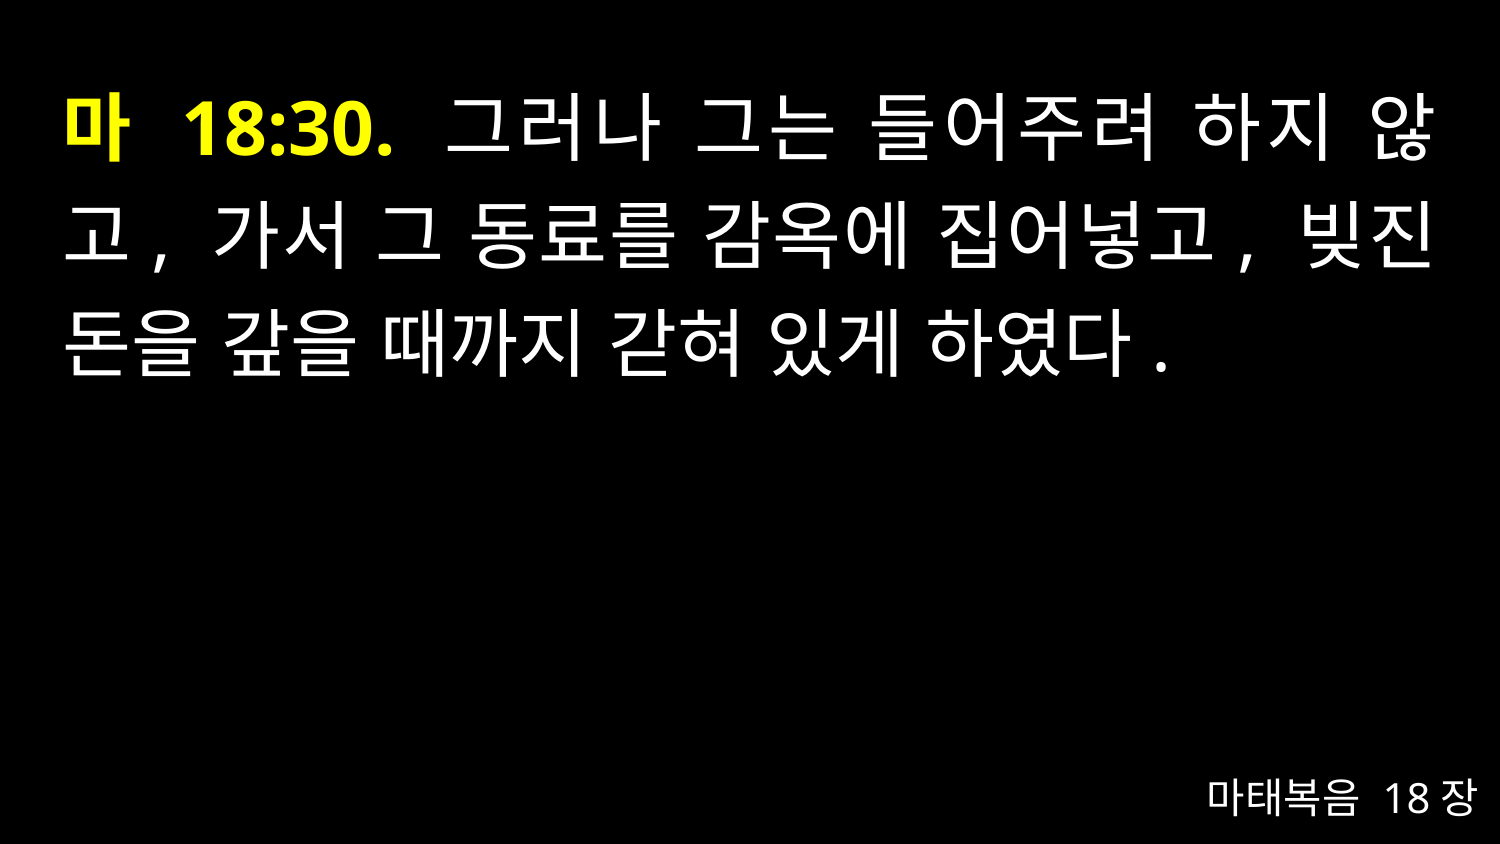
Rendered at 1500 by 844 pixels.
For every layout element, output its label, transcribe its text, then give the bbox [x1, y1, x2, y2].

subtitle 마태복음 18장 [916, 770, 1500, 844]
title 마 18:30. 그러나 그는 들어주려 하지 않고, 가서 그 동료를 감옥에 집어넣고, 빚진 돈을 갚을 때까지 갇혀 있게 하였다. [0, 0, 1500, 844]
